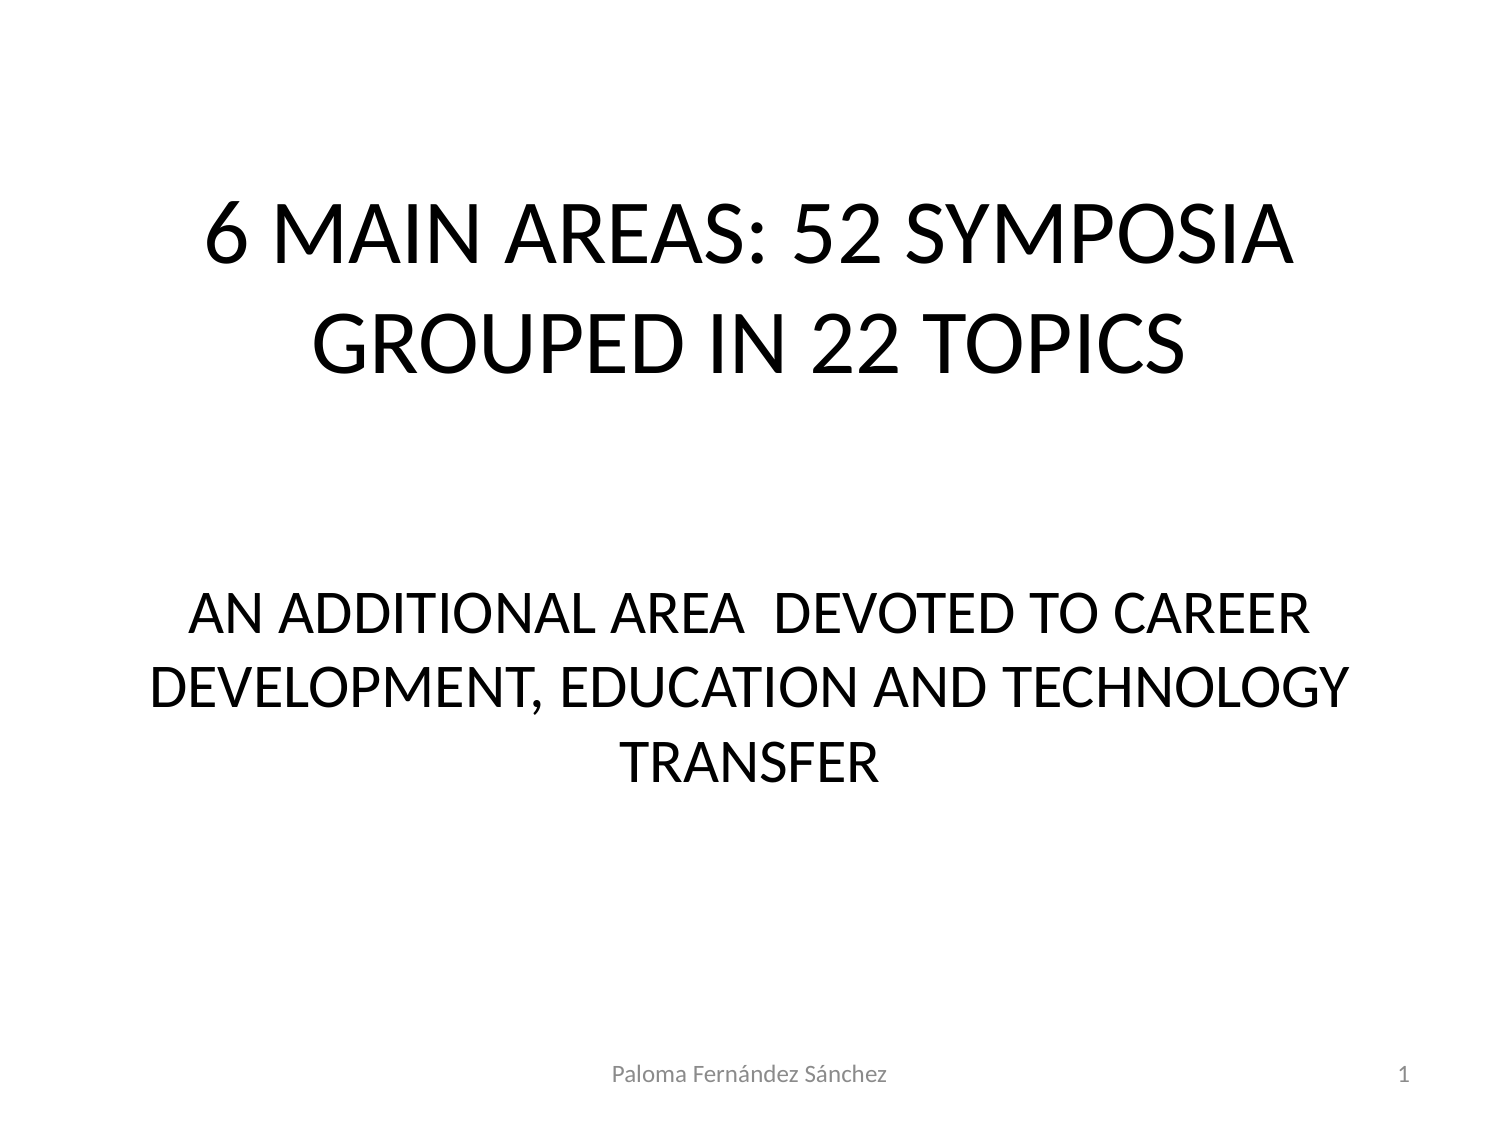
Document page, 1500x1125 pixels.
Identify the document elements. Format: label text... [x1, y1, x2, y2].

title 6 MAIN AREAS: 52 SYMPOSIA GROUPED IN 22 TOPICS [112, 160, 1388, 402]
text_box AN ADDITIONAL AREA DEVOTED TO CAREER DEVELOPMENT, EDUCATION AND TECHNOLOGY TRANSFER [112, 562, 1388, 804]
slide_number 1 [1074, 1042, 1425, 1103]
footer Paloma Fernández Sánchez [512, 1042, 988, 1103]
